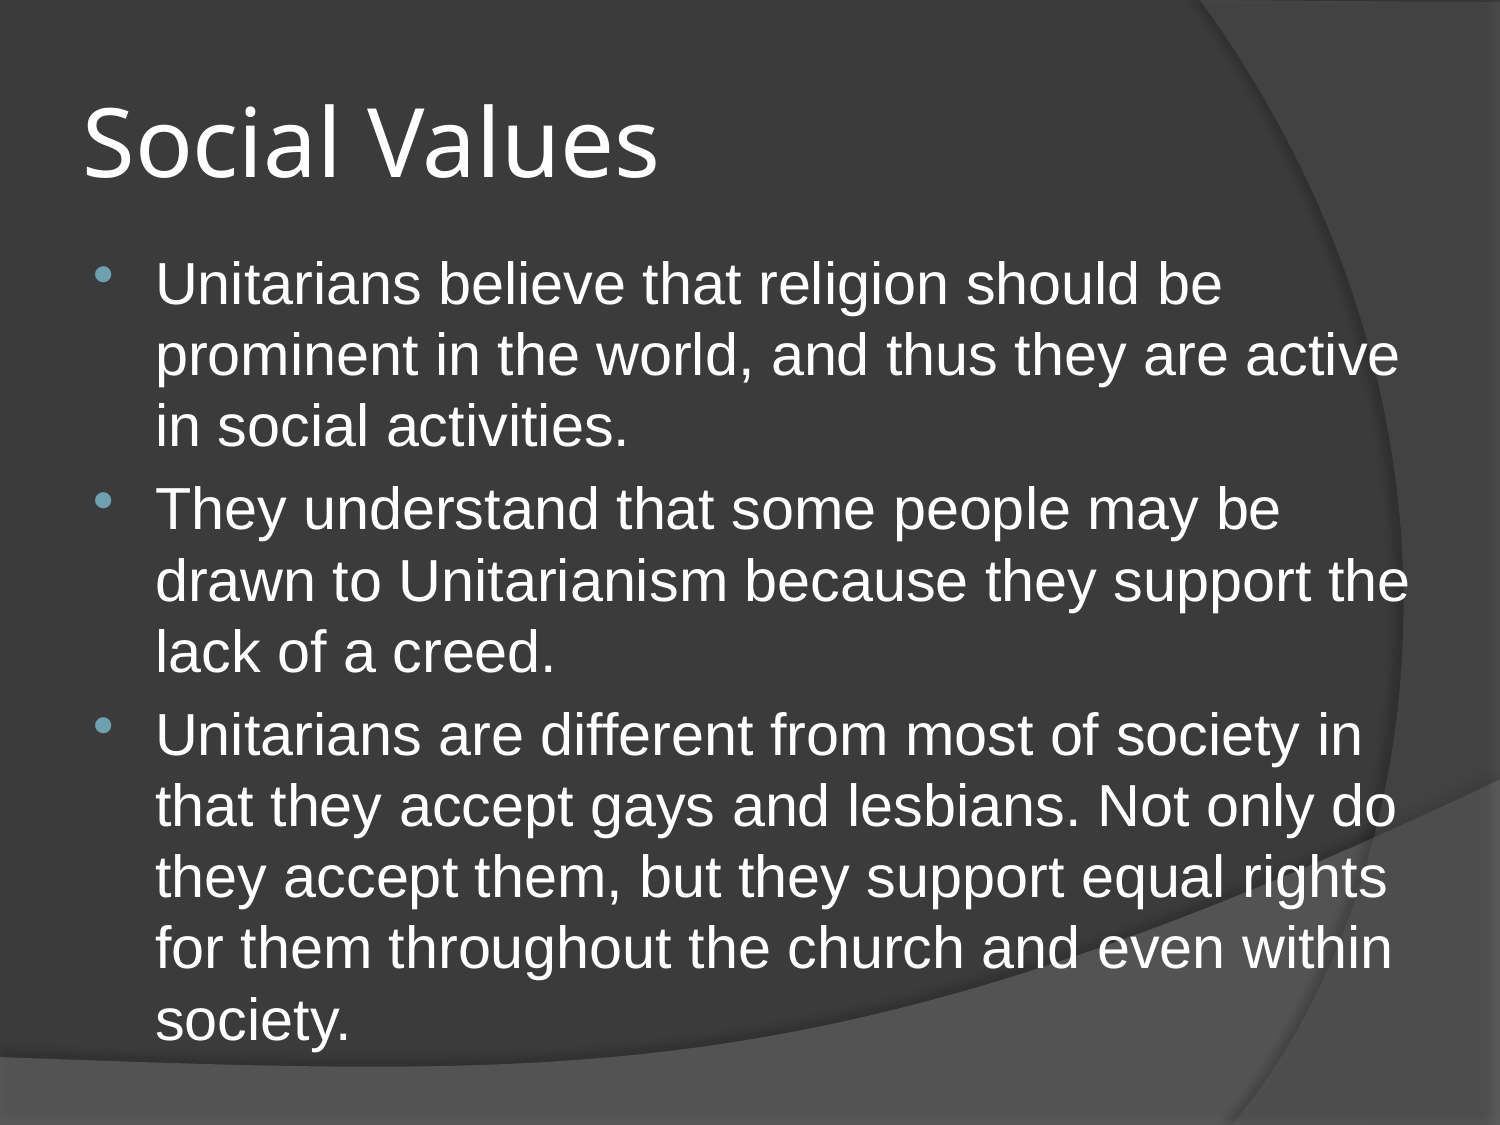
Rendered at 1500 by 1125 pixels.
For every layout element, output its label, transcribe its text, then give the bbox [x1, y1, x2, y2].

list Unitarians believe that religion should be prominent in the world, and thus they are active in social activities. They understand that some people may be drawn to Unitarianism because they support the lack of a creed. Unitarians are different from most of society in that they accept gays and lesbians. Not only do they accept them, but they support equal rights for them throughout the church and even within society. [75, 237, 1463, 1063]
title Social Values [75, 45, 1300, 233]
